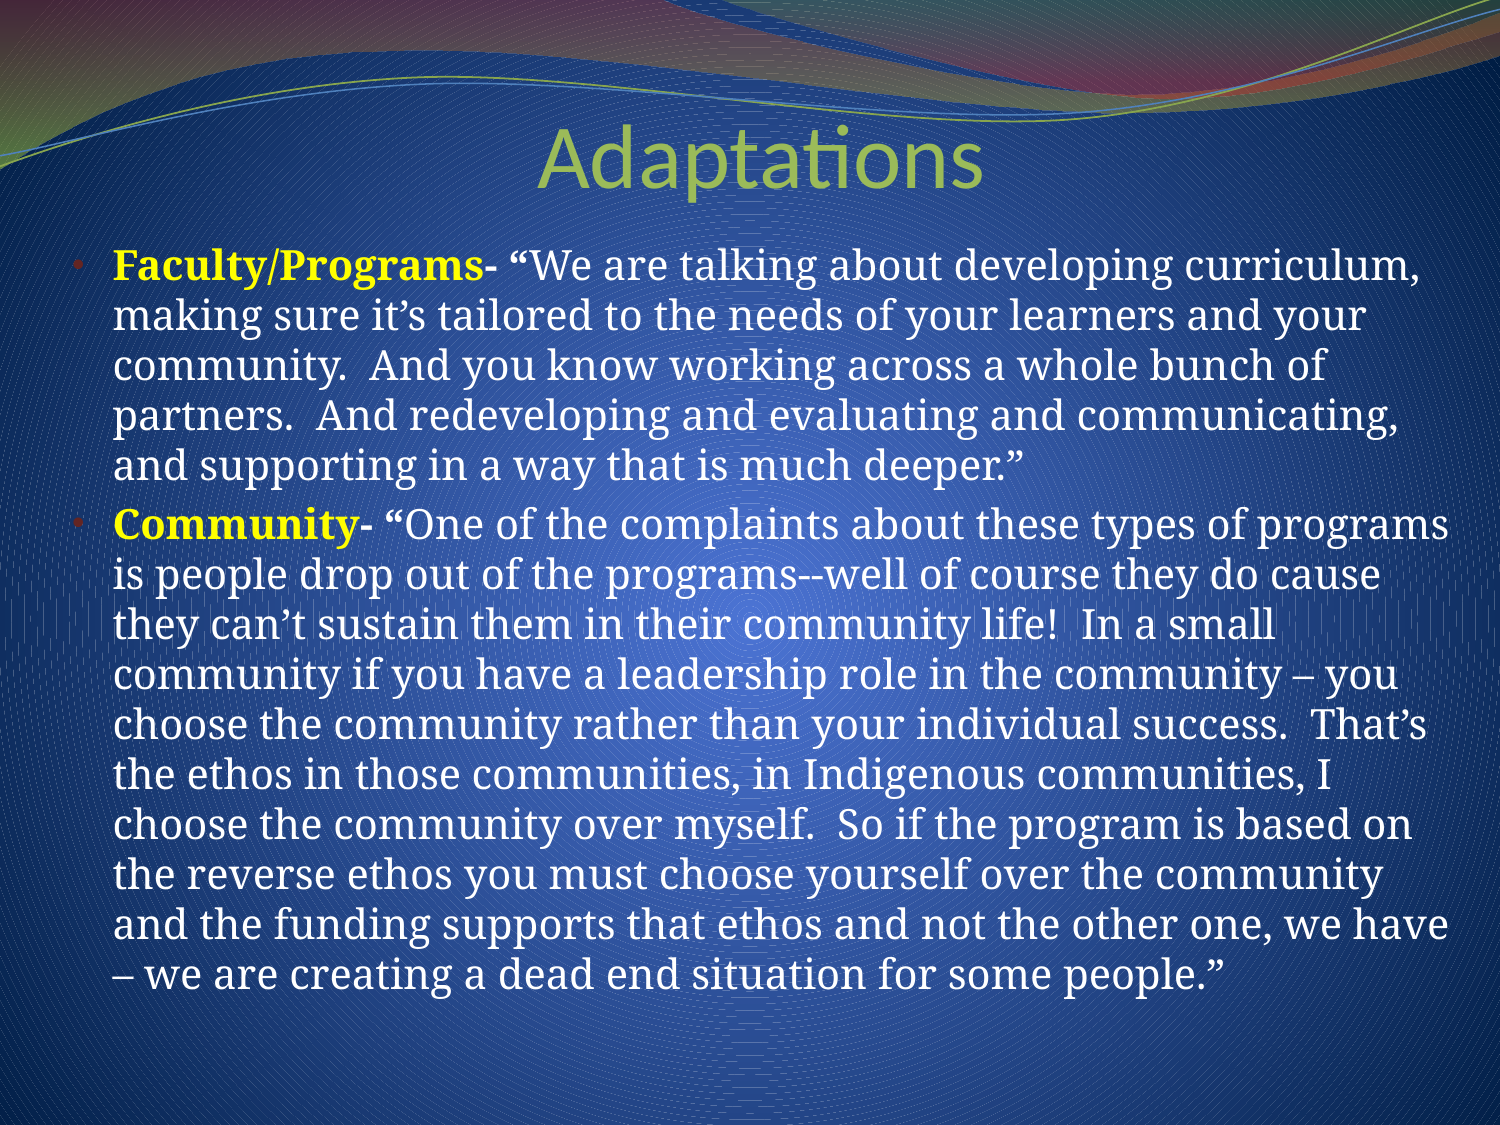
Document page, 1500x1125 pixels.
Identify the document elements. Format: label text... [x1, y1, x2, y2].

text_box Adaptations [395, 89, 1128, 215]
list Faculty/Programs- “We are talking about developing curriculum, making sure it’s tailored to the needs of your learners and your community. And you know working across a whole bunch of partners. And redeveloping and evaluating and communicating, and supporting in a way that is much deeper.” Community- “One of the complaints about these types of programs is people drop out of the programs--well of course they do cause they can’t sustain them in their community life! In a small community if you have a leadership role in the community – you choose the community rather than your individual success. That’s the ethos in those communities, in Indigenous communities, I choose the community over myself. So if the program is based on the reverse ethos you must choose yourself over the community and the funding supports that ethos and not the other one, we have – we are creating a dead end situation for some people.” [0, 231, 1471, 1012]
